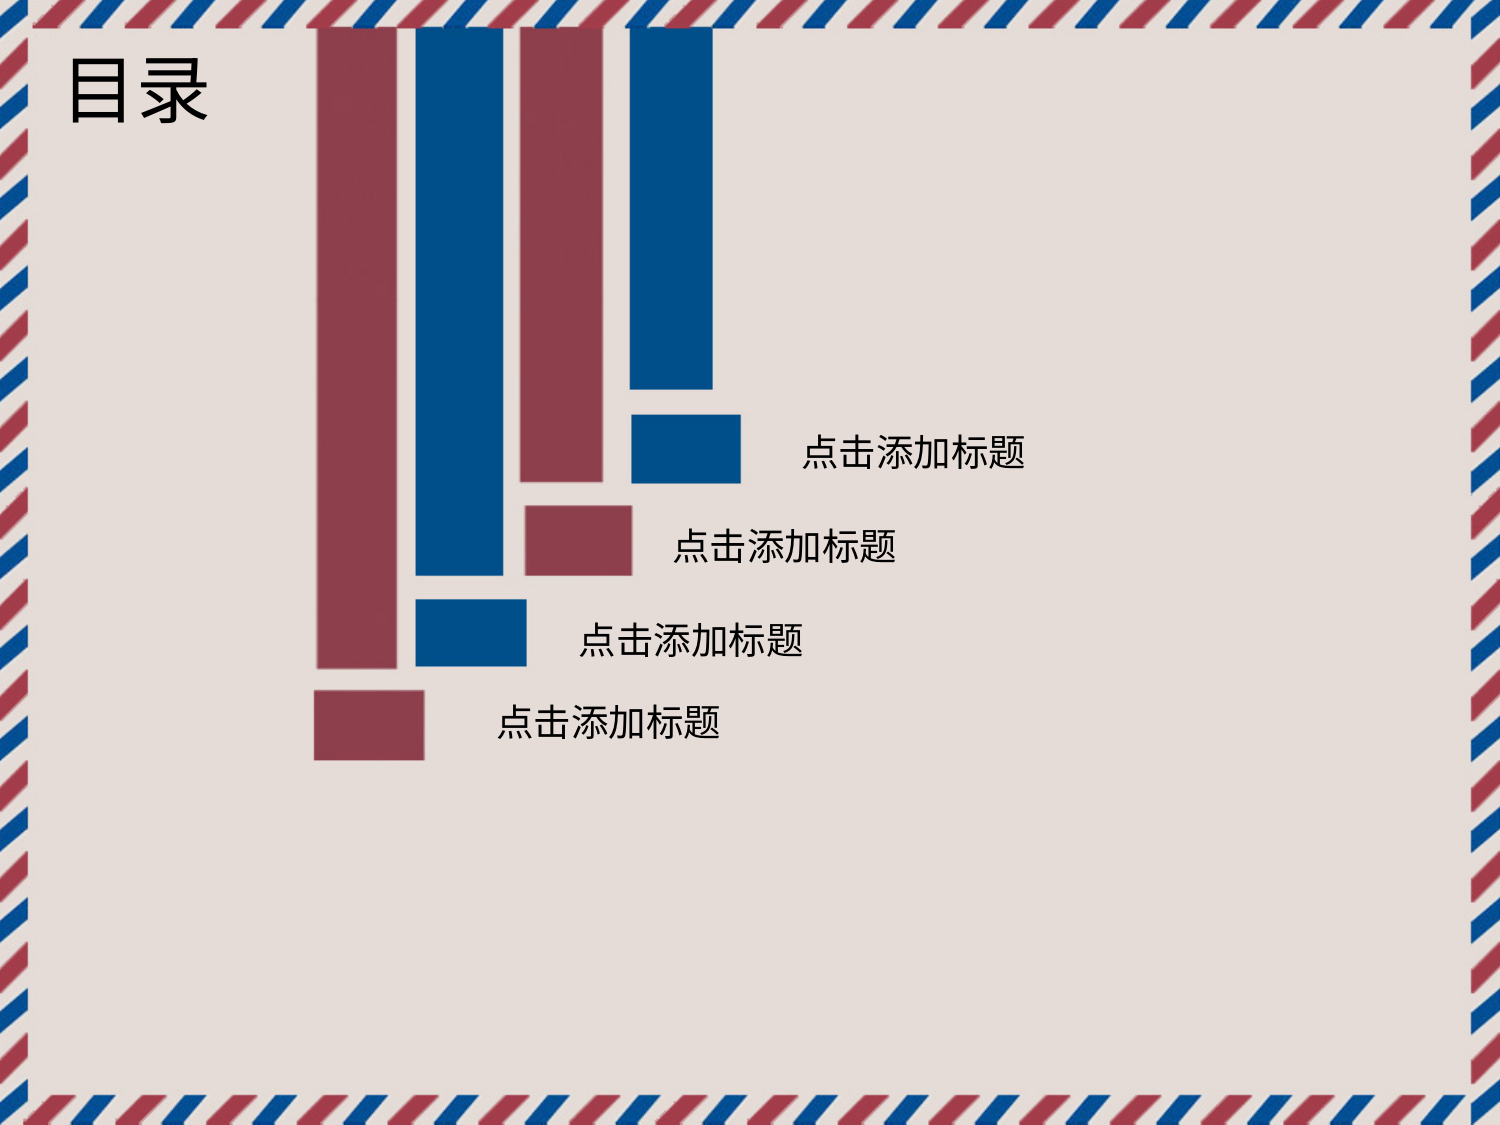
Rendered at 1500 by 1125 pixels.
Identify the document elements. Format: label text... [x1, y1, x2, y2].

text_box 目录 [46, 35, 235, 140]
picture [0, 0, 1500, 1125]
text_box 点击添加标题 [786, 421, 1042, 482]
text_box 点击添加标题 [657, 515, 913, 576]
text_box 点击添加标题 [563, 609, 819, 670]
text_box 点击添加标题 [481, 691, 737, 752]
